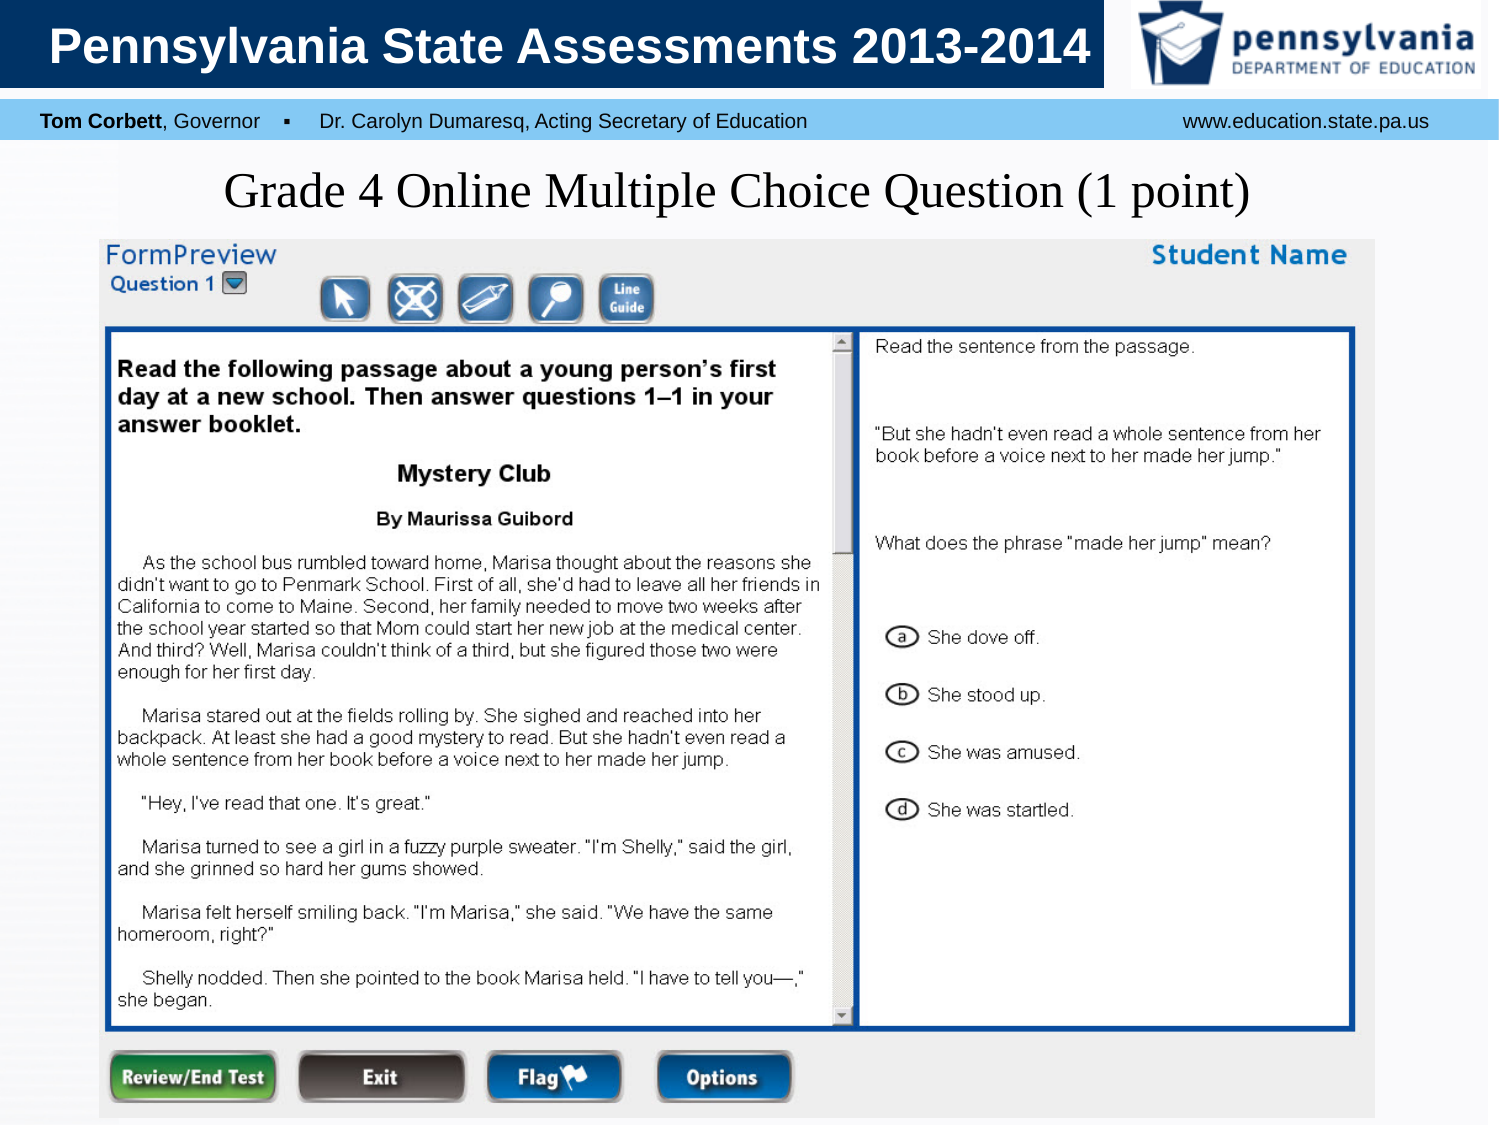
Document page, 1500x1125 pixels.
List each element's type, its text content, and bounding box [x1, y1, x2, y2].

picture [0, 0, 1488, 99]
picture [0, 140, 1488, 1125]
list Grade 4 Online Multiple Choice Question (1 point) [62, 149, 1413, 1125]
picture [99, 238, 1376, 1118]
